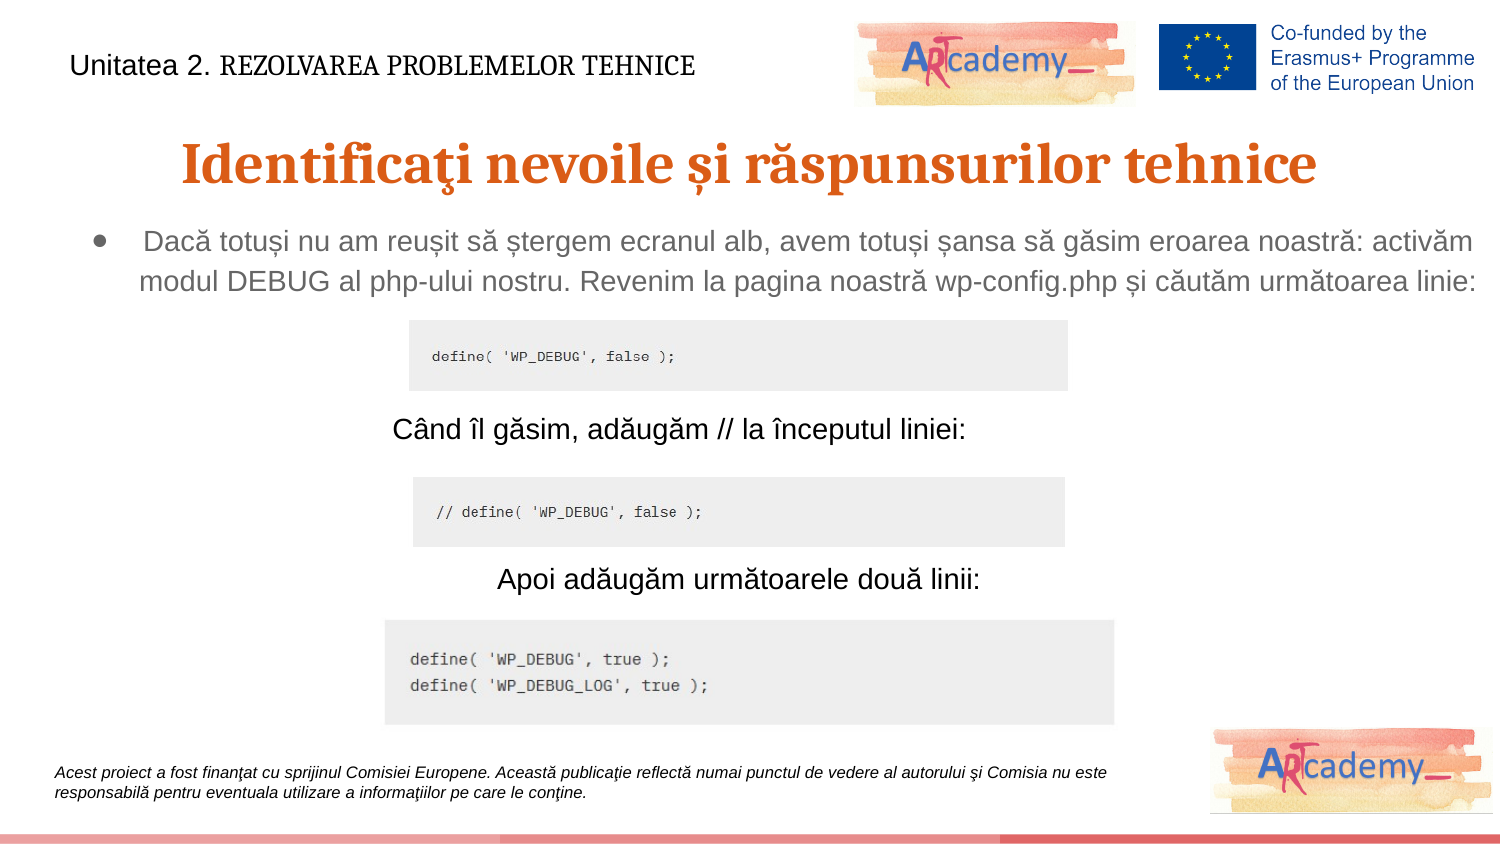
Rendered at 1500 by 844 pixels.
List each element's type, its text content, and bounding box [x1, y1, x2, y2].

text_box Apoi adăugăm următoarele două linii: [482, 563, 997, 603]
text_box Unitatea 2. REZOLVAREA PROBLEMELOR TEHNICE [54, 39, 758, 89]
picture [399, 312, 1078, 404]
list Dacă totuși nu am reușit să ștergem ecranul alb, avem totuși șansa să găsim eroarea noastră: activăm modul DEBUG al php-ului nostru. Revenim la pagina noastră wp-config.php și căutăm următoarea linie: [43, 201, 1500, 300]
text_box Când îl găsim, adăugăm // la începutul liniei: [377, 403, 1117, 453]
picture [372, 609, 1125, 739]
picture [1210, 709, 1493, 844]
picture [854, 2, 1137, 138]
picture [407, 469, 1073, 555]
title Identificaţi nevoile și răspunsurilor tehnice [89, 128, 1411, 201]
picture [1158, 24, 1474, 94]
text_box Acest proiect a fost finanţat cu sprijinul Comisiei Europene. Această publicaţie reflectă numai punctul de vedere al autorului şi Comisia nu este responsabilă pentru eventuala utilizare a informaţiilor pe care le conţine. [39, 754, 1205, 799]
